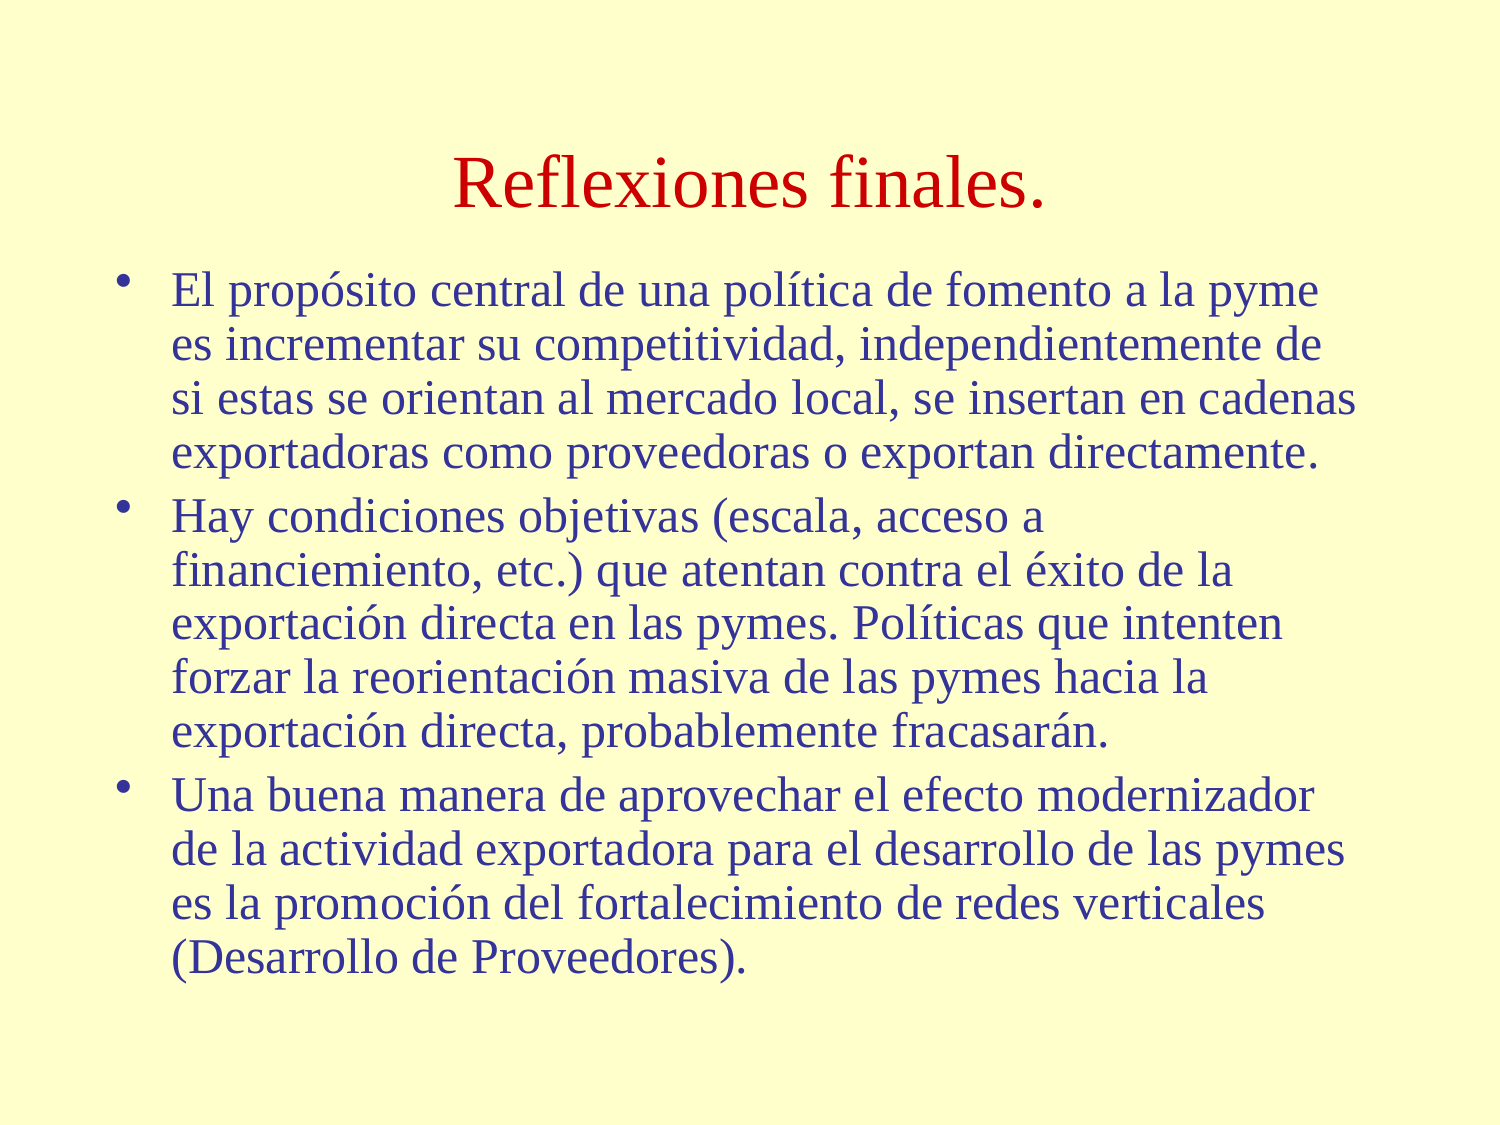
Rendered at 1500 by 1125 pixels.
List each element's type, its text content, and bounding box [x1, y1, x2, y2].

title Reflexiones finales. [112, 99, 1388, 256]
list El propósito central de una política de fomento a la pyme es incrementar su competitividad, independientemente de si estas se orientan al mercado local, se insertan en cadenas exportadoras como proveedoras o exportan directamente. Hay condiciones objetivas (escala, acceso a financiemiento, etc.) que atentan contra el éxito de la exportación directa en las pymes. Políticas que intenten forzar la reorientación masiva de las pymes hacia la exportación directa, probablemente fracasarán. Una buena manera de aprovechar el efecto modernizador de la actividad exportadora para el desarrollo de las pymes es la promoción del fortalecimiento de redes verticales (Desarrollo de Proveedores). [100, 255, 1376, 1012]
